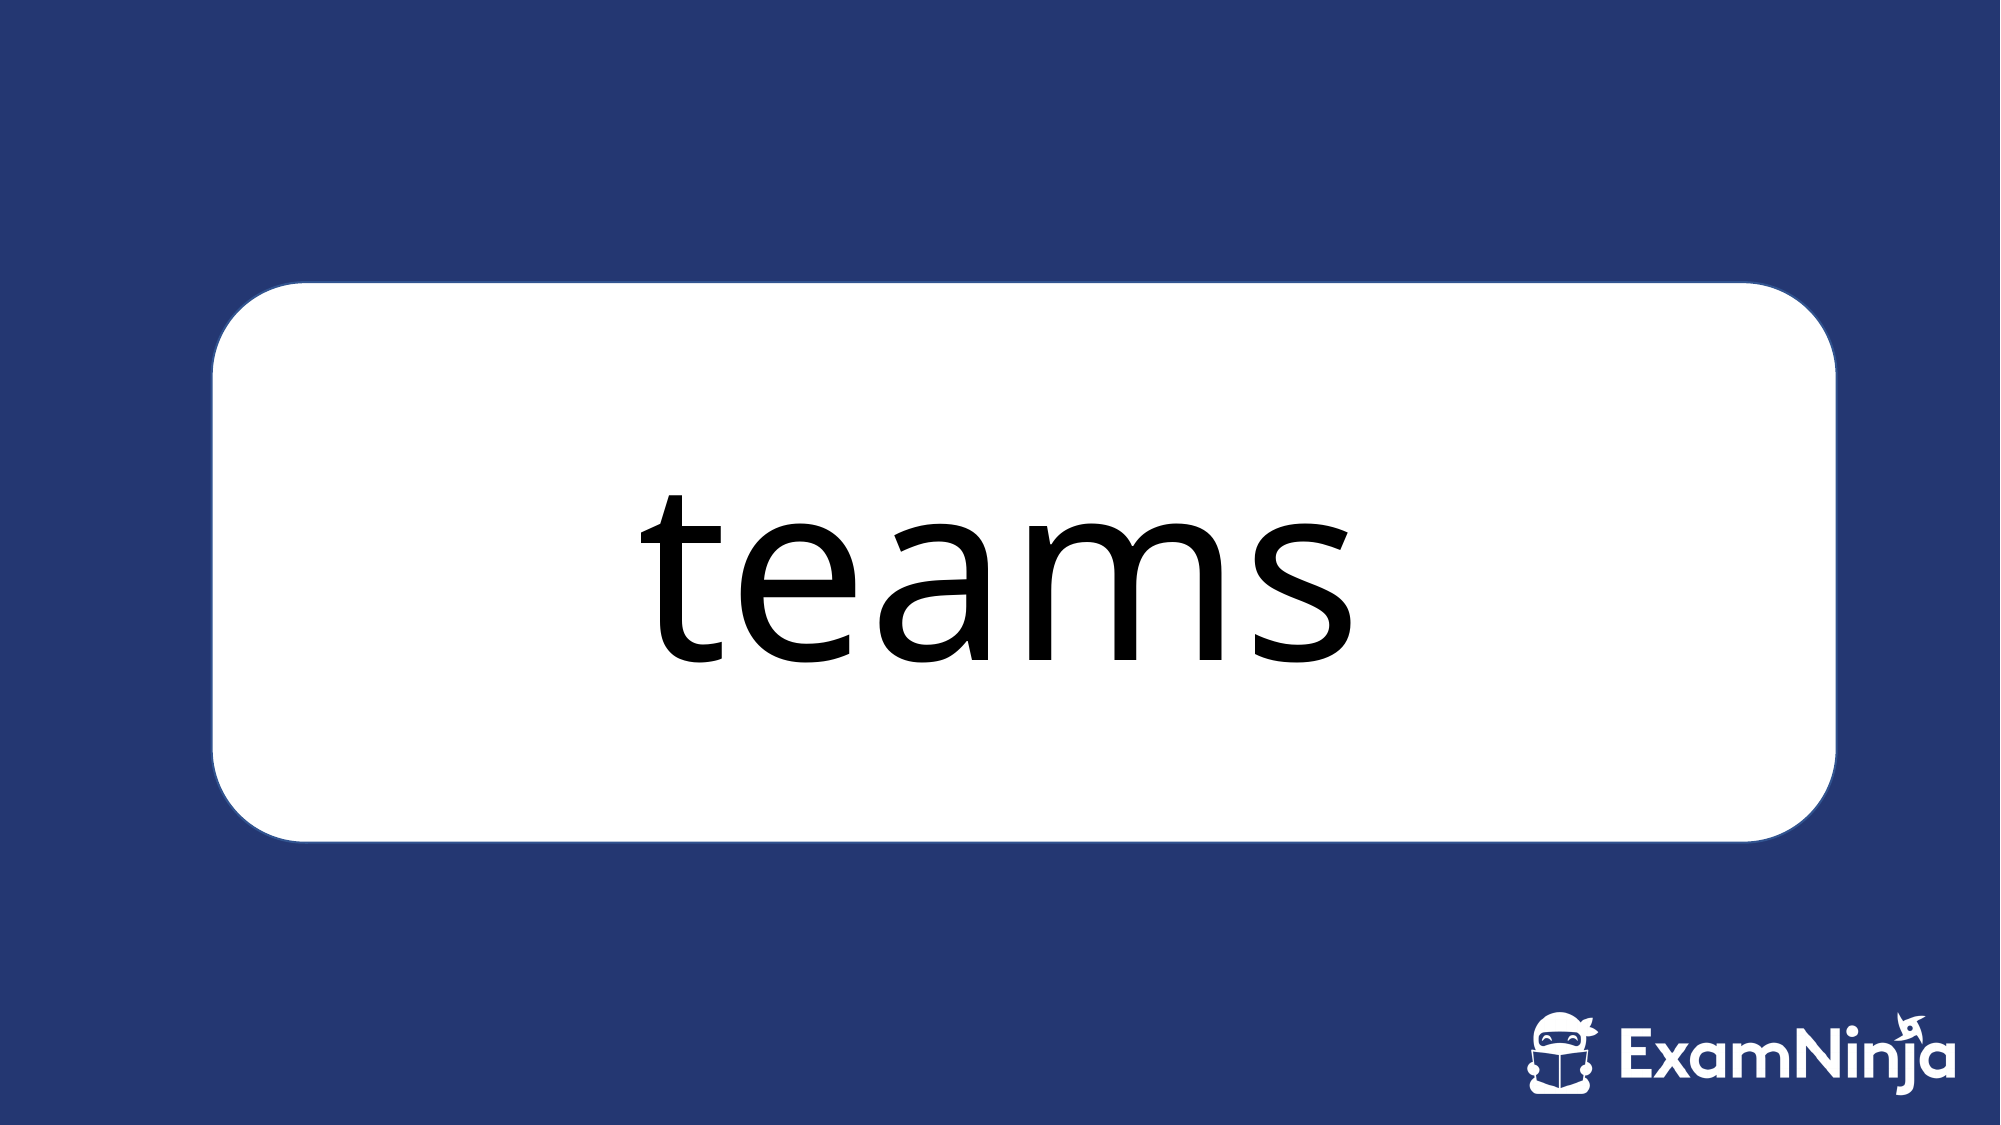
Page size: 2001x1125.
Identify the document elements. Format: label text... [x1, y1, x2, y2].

text_box [210, 719, 1838, 844]
text_box [210, 281, 1838, 403]
text_box teams [143, 403, 1857, 719]
picture [1501, 1003, 1979, 1102]
